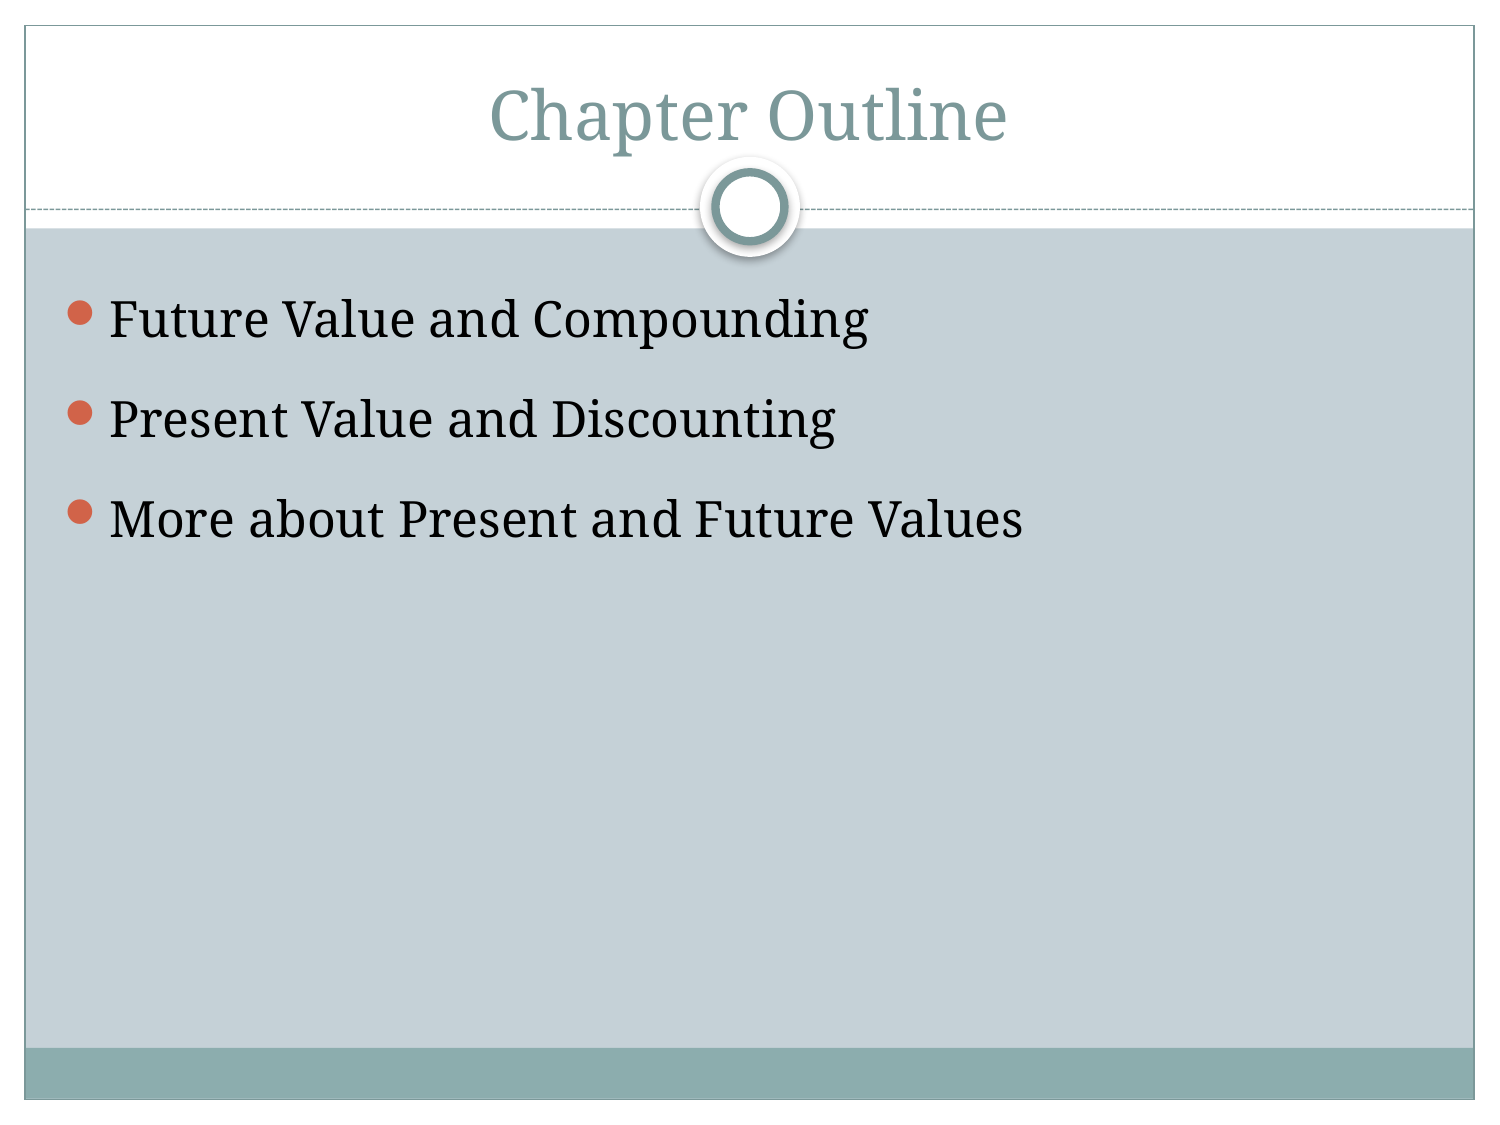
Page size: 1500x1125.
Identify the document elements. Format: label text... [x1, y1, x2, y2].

title Chapter Outline [49, 37, 1450, 162]
list Future Value and Compounding Present Value and Discounting More about Present and Future Values [49, 250, 1445, 1001]
